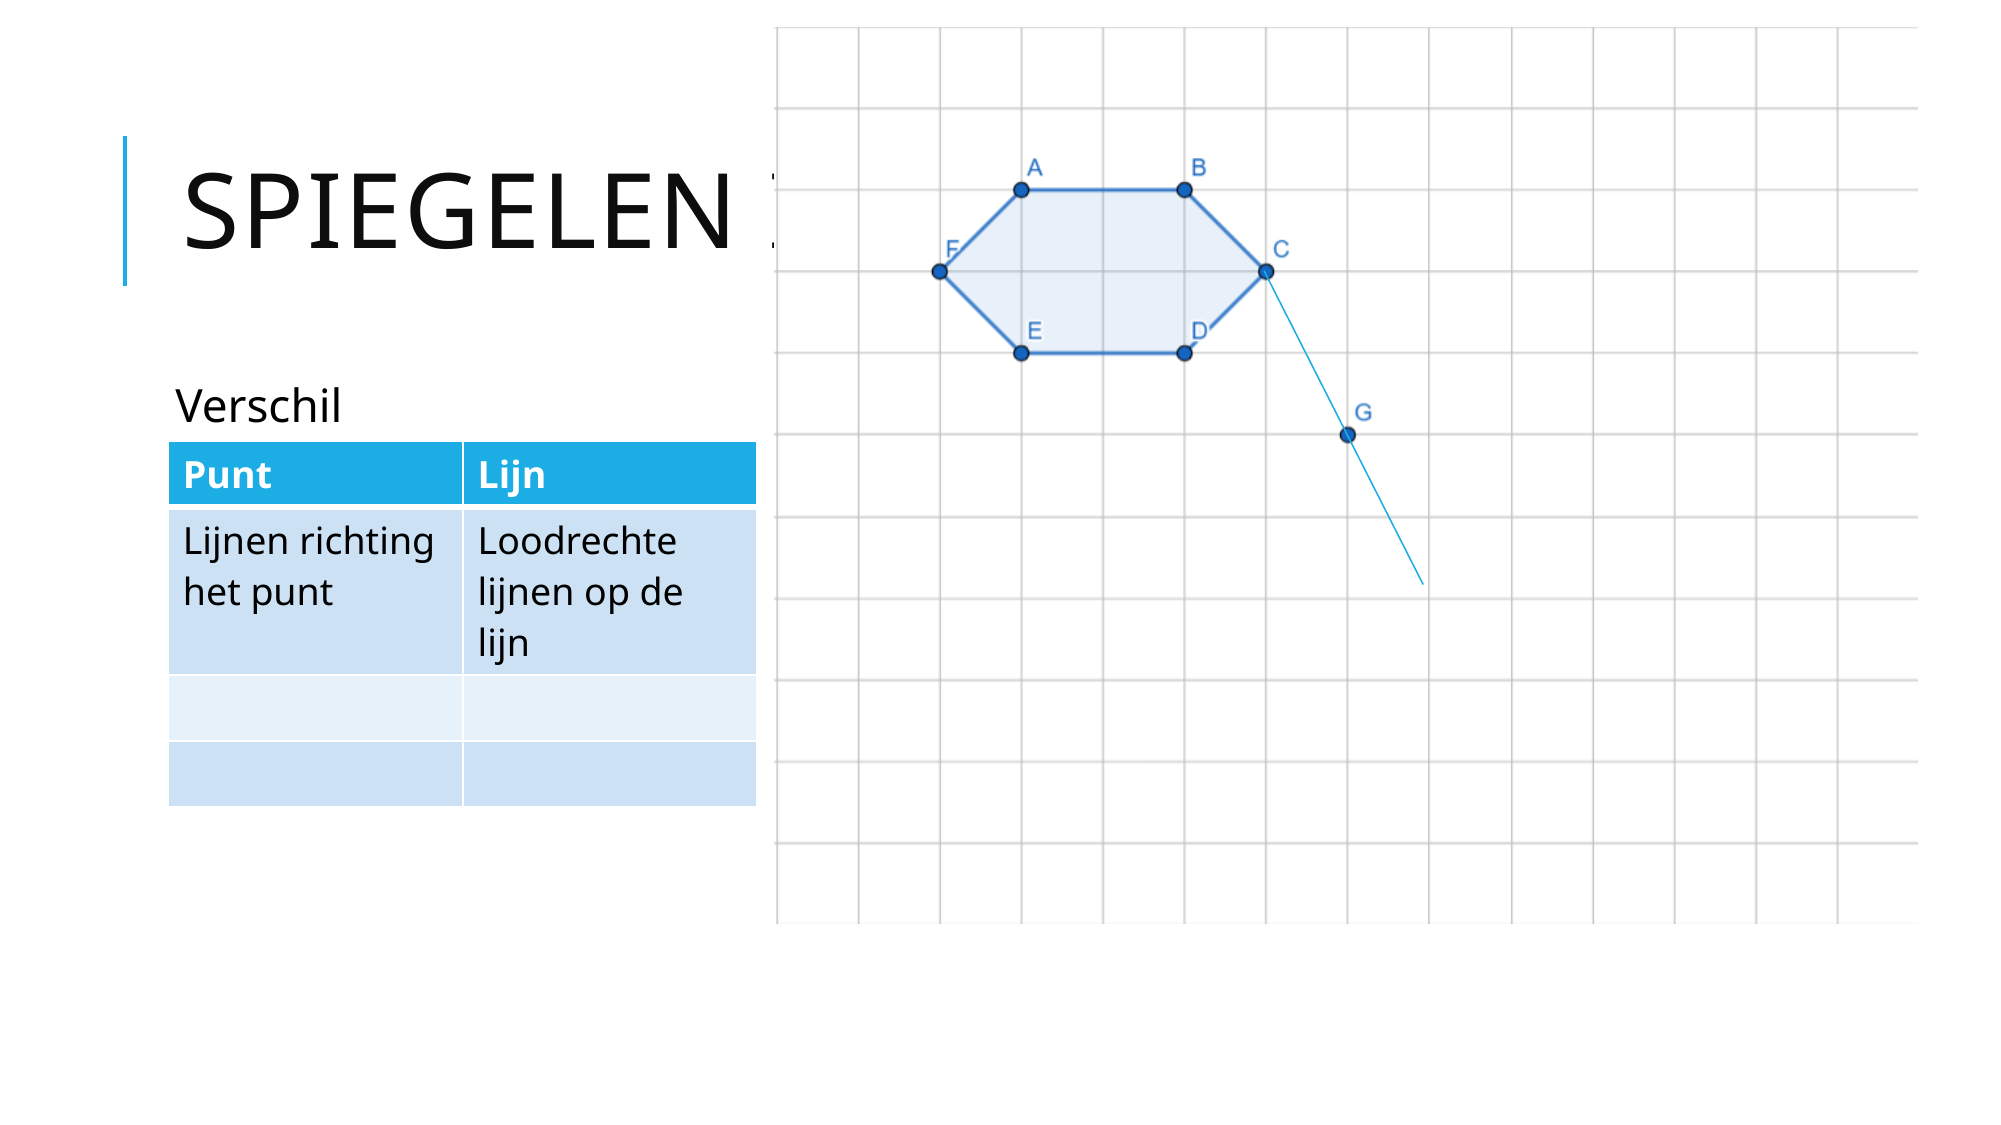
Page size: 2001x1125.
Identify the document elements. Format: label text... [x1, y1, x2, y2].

table_header Lijn [464, 442, 756, 504]
picture [774, 27, 1918, 925]
table_cell Loodrechte lijnen op de lijn [464, 510, 756, 674]
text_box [1263, 270, 1424, 585]
title Spiegelen in een punt/lijn [168, 96, 767, 342]
table_cell [169, 742, 462, 806]
table_cell [169, 676, 462, 740]
table_cell [464, 676, 756, 740]
table_cell [464, 742, 756, 806]
table_cell Lijnen richting het punt [169, 510, 462, 674]
list Verschil [168, 375, 1763, 1035]
table_header Punt [169, 442, 462, 504]
